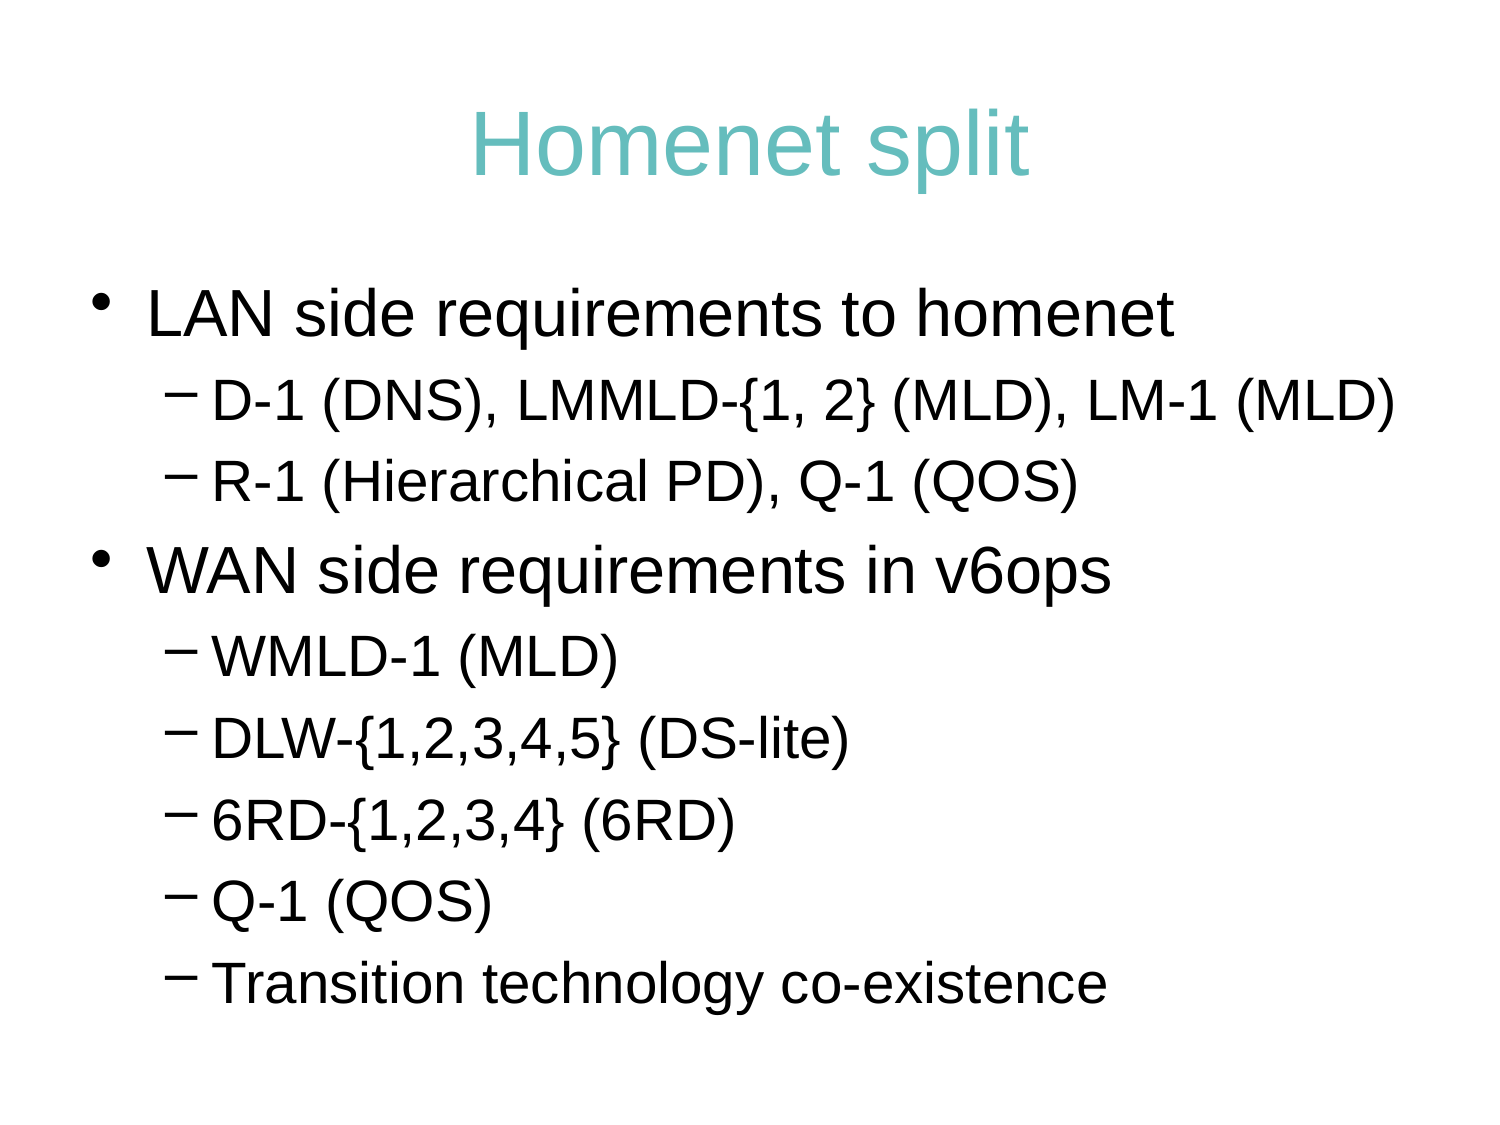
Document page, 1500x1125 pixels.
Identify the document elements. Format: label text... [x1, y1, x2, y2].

list LAN side requirements to homenet D-1 (DNS), LMMLD-{1, 2} (MLD), LM-1 (MLD) R-1 (Hierarchical PD), Q-1 (QOS) WAN side requirements in v6ops WMLD-1 (MLD) DLW-{1,2,3,4,5} (DS-lite) 6RD-{1,2,3,4} (6RD) Q-1 (QOS) Transition technology co-existence [74, 262, 1426, 1006]
title Homenet split [74, 44, 1426, 233]
